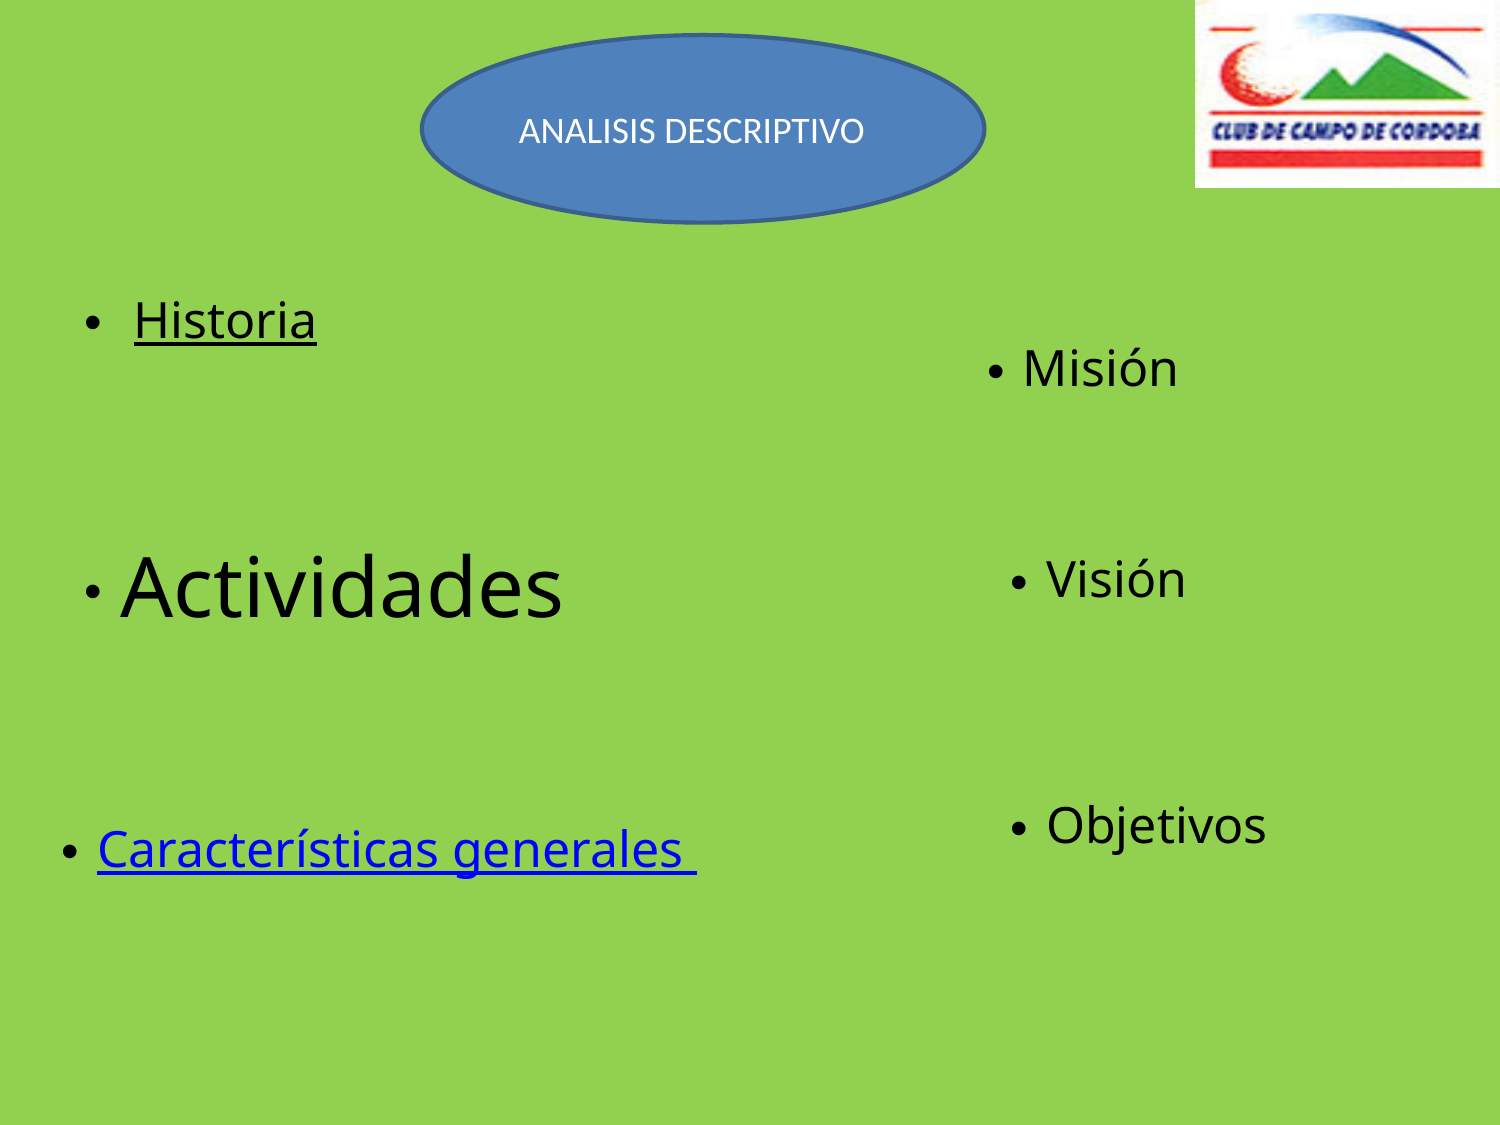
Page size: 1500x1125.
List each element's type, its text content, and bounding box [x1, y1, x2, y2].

text_box ANALISIS DESCRIPTIVO [419, 32, 987, 225]
picture [1195, 0, 1500, 188]
text_box Actividades [70, 527, 704, 656]
text_box Objetivos [996, 726, 1418, 930]
text_box Visión [996, 480, 1360, 684]
text_box Historia [70, 281, 457, 365]
text_box Características generales [46, 749, 914, 953]
text_box Misión [972, 269, 1430, 473]
